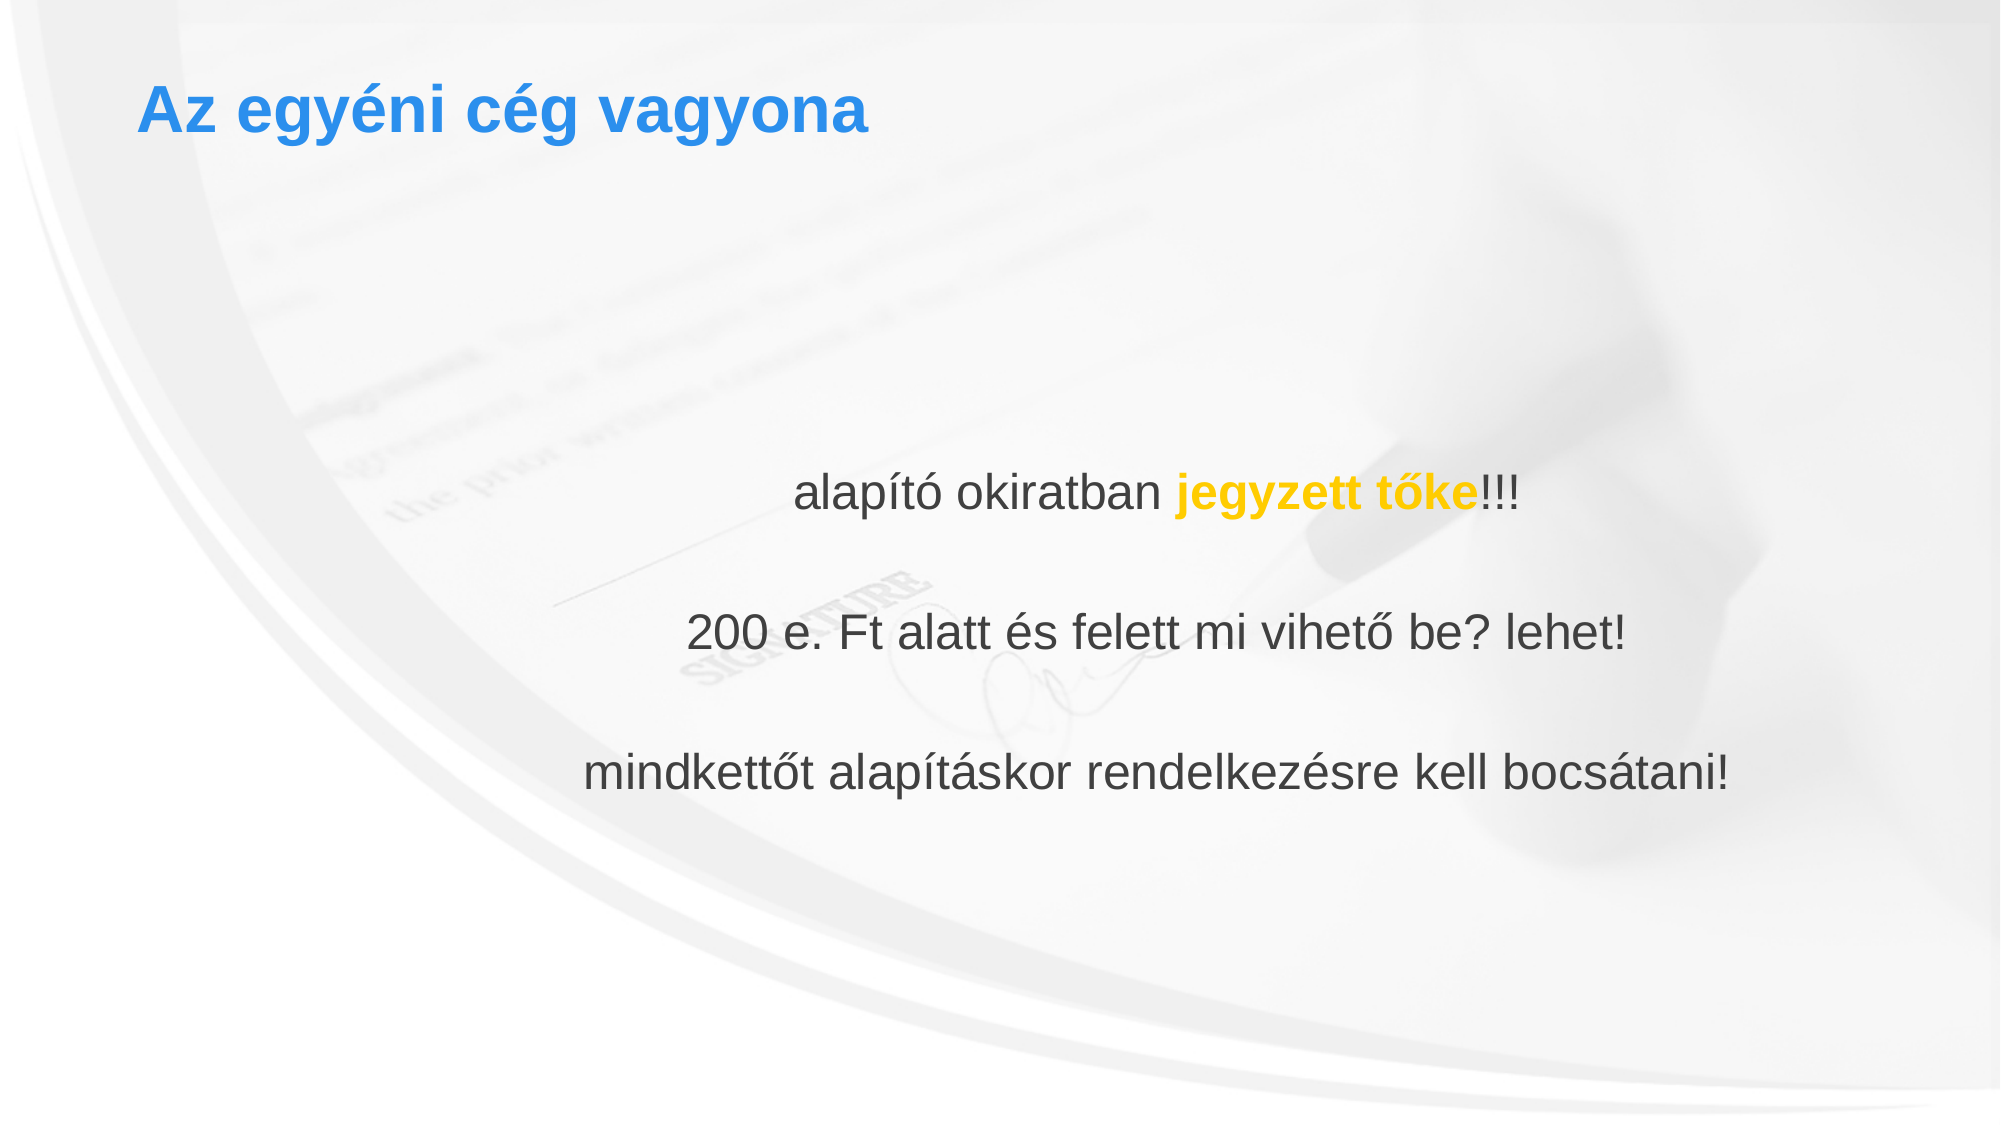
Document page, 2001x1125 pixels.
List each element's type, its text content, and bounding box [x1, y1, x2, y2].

text_box Az egyéni cég vagyona [121, 58, 885, 154]
picture [0, 0, 2001, 1125]
list alapító okiratban jegyzett tőke!!! 200 e. Ft alatt és felett mi vihető be? lehet! mindkettőt alapításkor rendelkezésre kell bocsátani! [448, 247, 1867, 1082]
